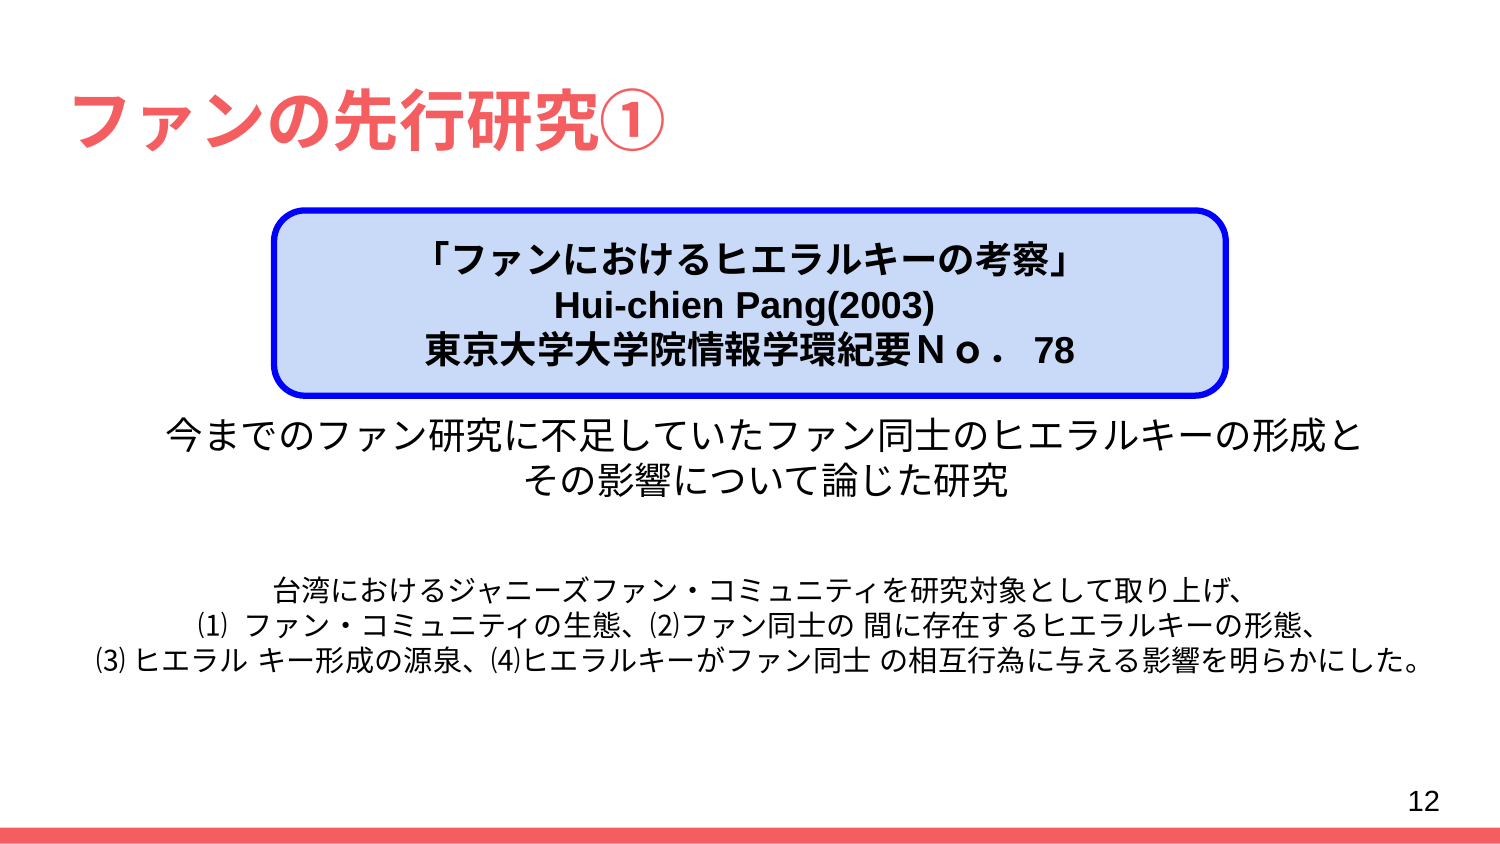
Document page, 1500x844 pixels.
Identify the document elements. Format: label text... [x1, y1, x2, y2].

list 今までのファン研究に不足していたファン同士のヒエラルキーの形成と その影響について論じた研究 台湾におけるジャニーズファン・コミュニティを研究対象として取り上げ、 ⑴ ファン・コミュニティの生態、⑵ファン同士の 間に存在するヒエラルキーの形態、 ⑶ヒエラル キー形成の源泉、⑷ヒエラルキーがファン同士 の相互行為に与える影響を明らかにした。 [66, 187, 1465, 748]
title ファンの先行研究① [51, 64, 1449, 167]
slide_number 12 [1392, 767, 1483, 833]
text_box 「ファンにおけるヒエラルキーの考察」 Hui-chien Pang(2003) 東京大学大学院情報学環紀要Ｎｏ．78 [274, 210, 1226, 396]
